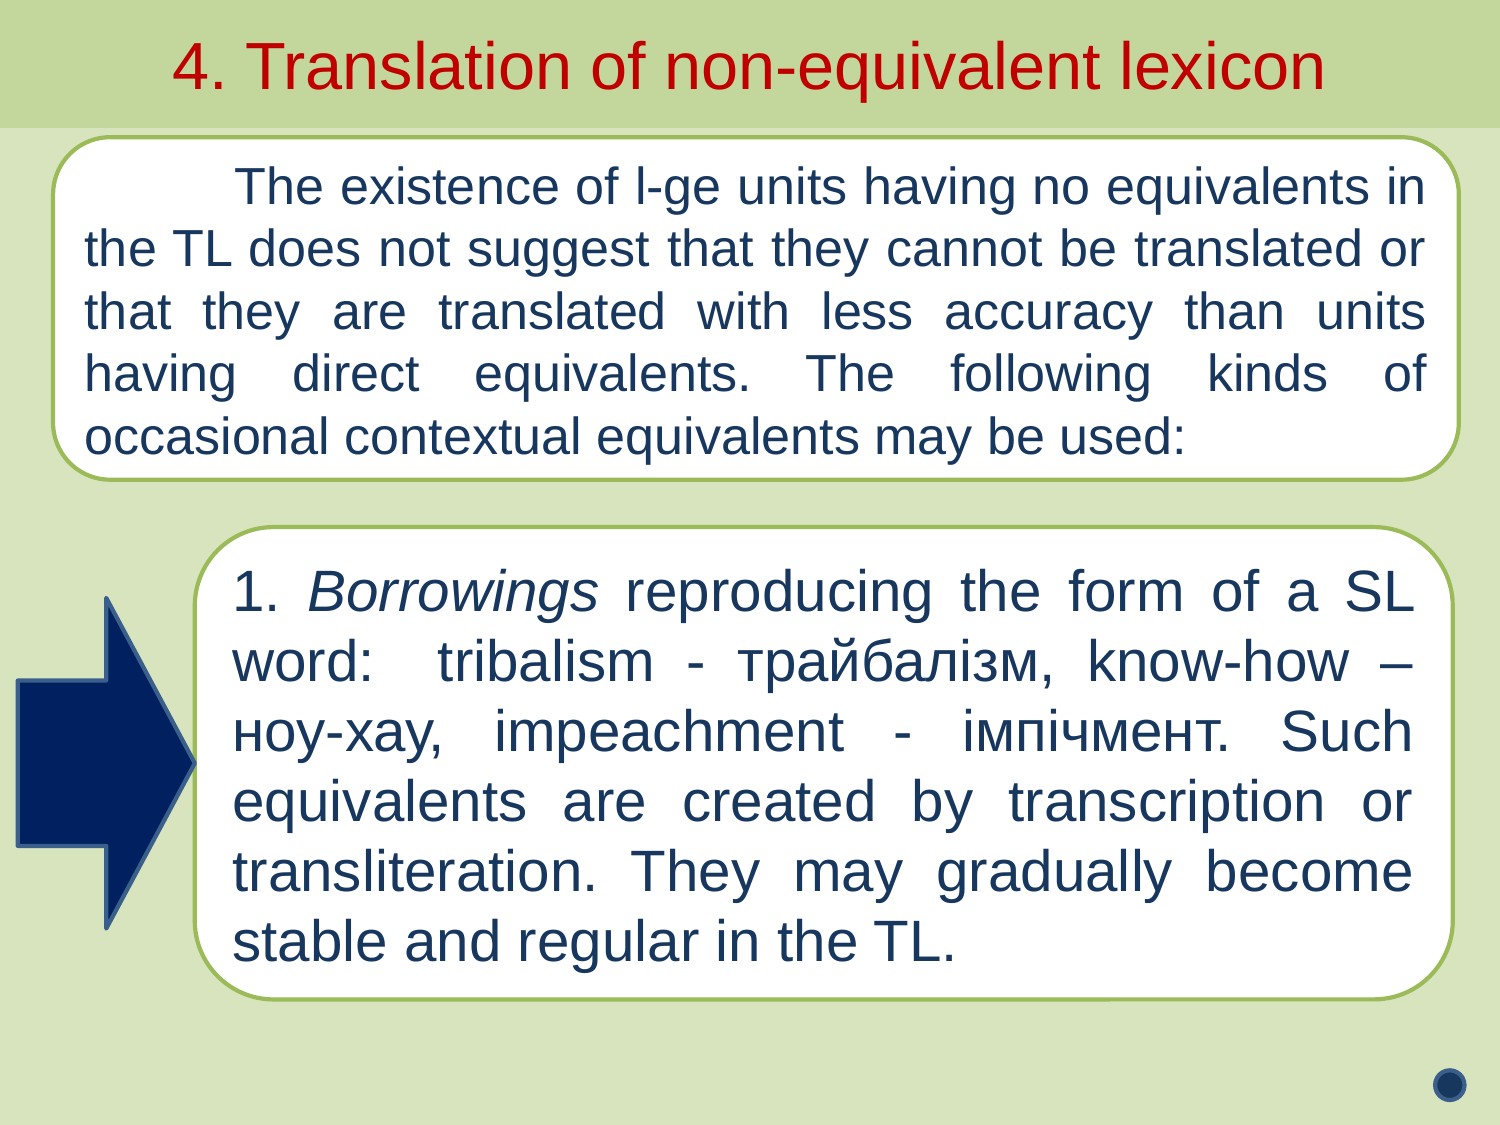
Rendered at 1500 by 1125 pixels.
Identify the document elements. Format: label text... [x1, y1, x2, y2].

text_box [17, 526, 1454, 1000]
text_box 4. Translation of non-equivalent lexicon [0, 0, 1500, 128]
text_box The existence of l-ge units having no equivalents in the TL does not suggest that they cannot be translated or that they are translated with less accuracy than units having direct equivalents. The following kinds of occasional contextual equivalents may be used: [50, 135, 1461, 482]
text_box [1433, 1068, 1467, 1103]
